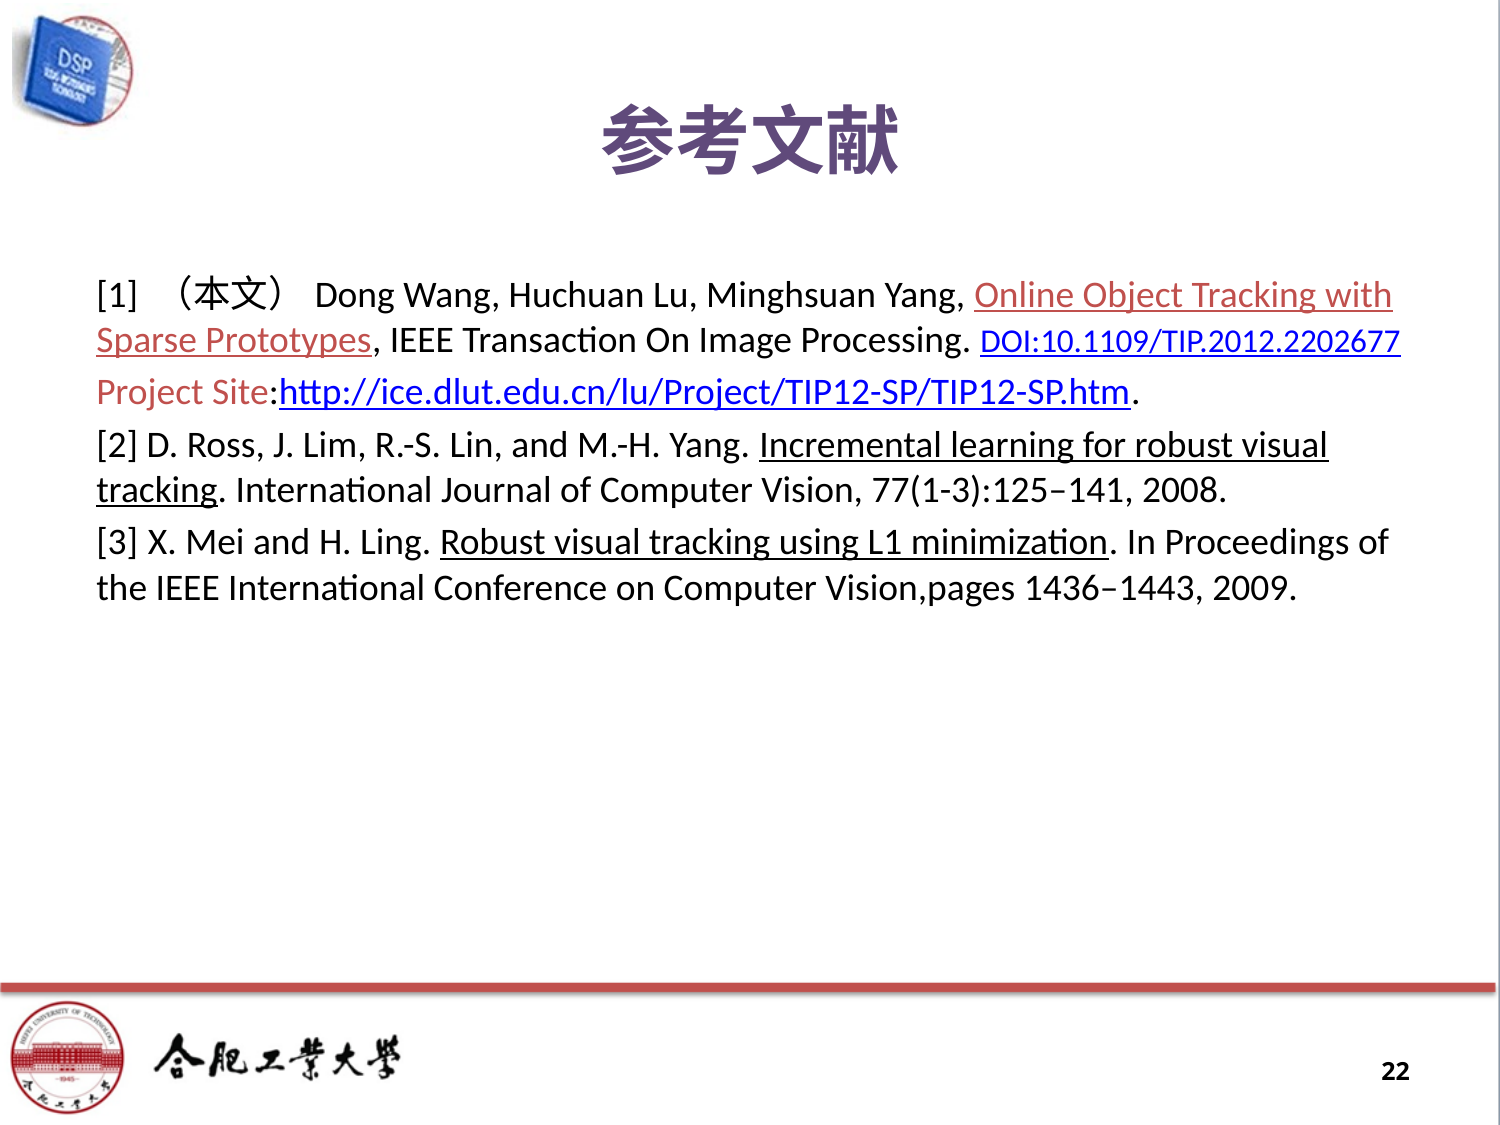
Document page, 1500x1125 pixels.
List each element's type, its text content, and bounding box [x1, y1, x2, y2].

picture [0, 0, 1500, 1125]
list [1] （本文）Dong Wang, Huchuan Lu, Minghsuan Yang, Online Object Tracking with Sparse Prototypes, IEEE Transaction On Image Processing. DOI:10.1109/TIP.2012.2202677 Project Site:http://ice.dlut.edu.cn/lu/Project/TIP12-SP/TIP12-SP.htm. [2] D. Ross, J. Lim, R.-S. Lin, and M.-H. Yang. Incremental learning for robust visual tracking. International Journal of Computer Vision, 77(1-3):125–141, 2008. [3] X. Mei and H. Ling. Robust visual tracking using L1 minimization. In Proceedings of the IEEE International Conference on Computer Vision,pages 1436–1443, 2009. [81, 262, 1450, 638]
title 参考文献 [75, 37, 1425, 241]
slide_number 22 [1074, 1042, 1425, 1103]
